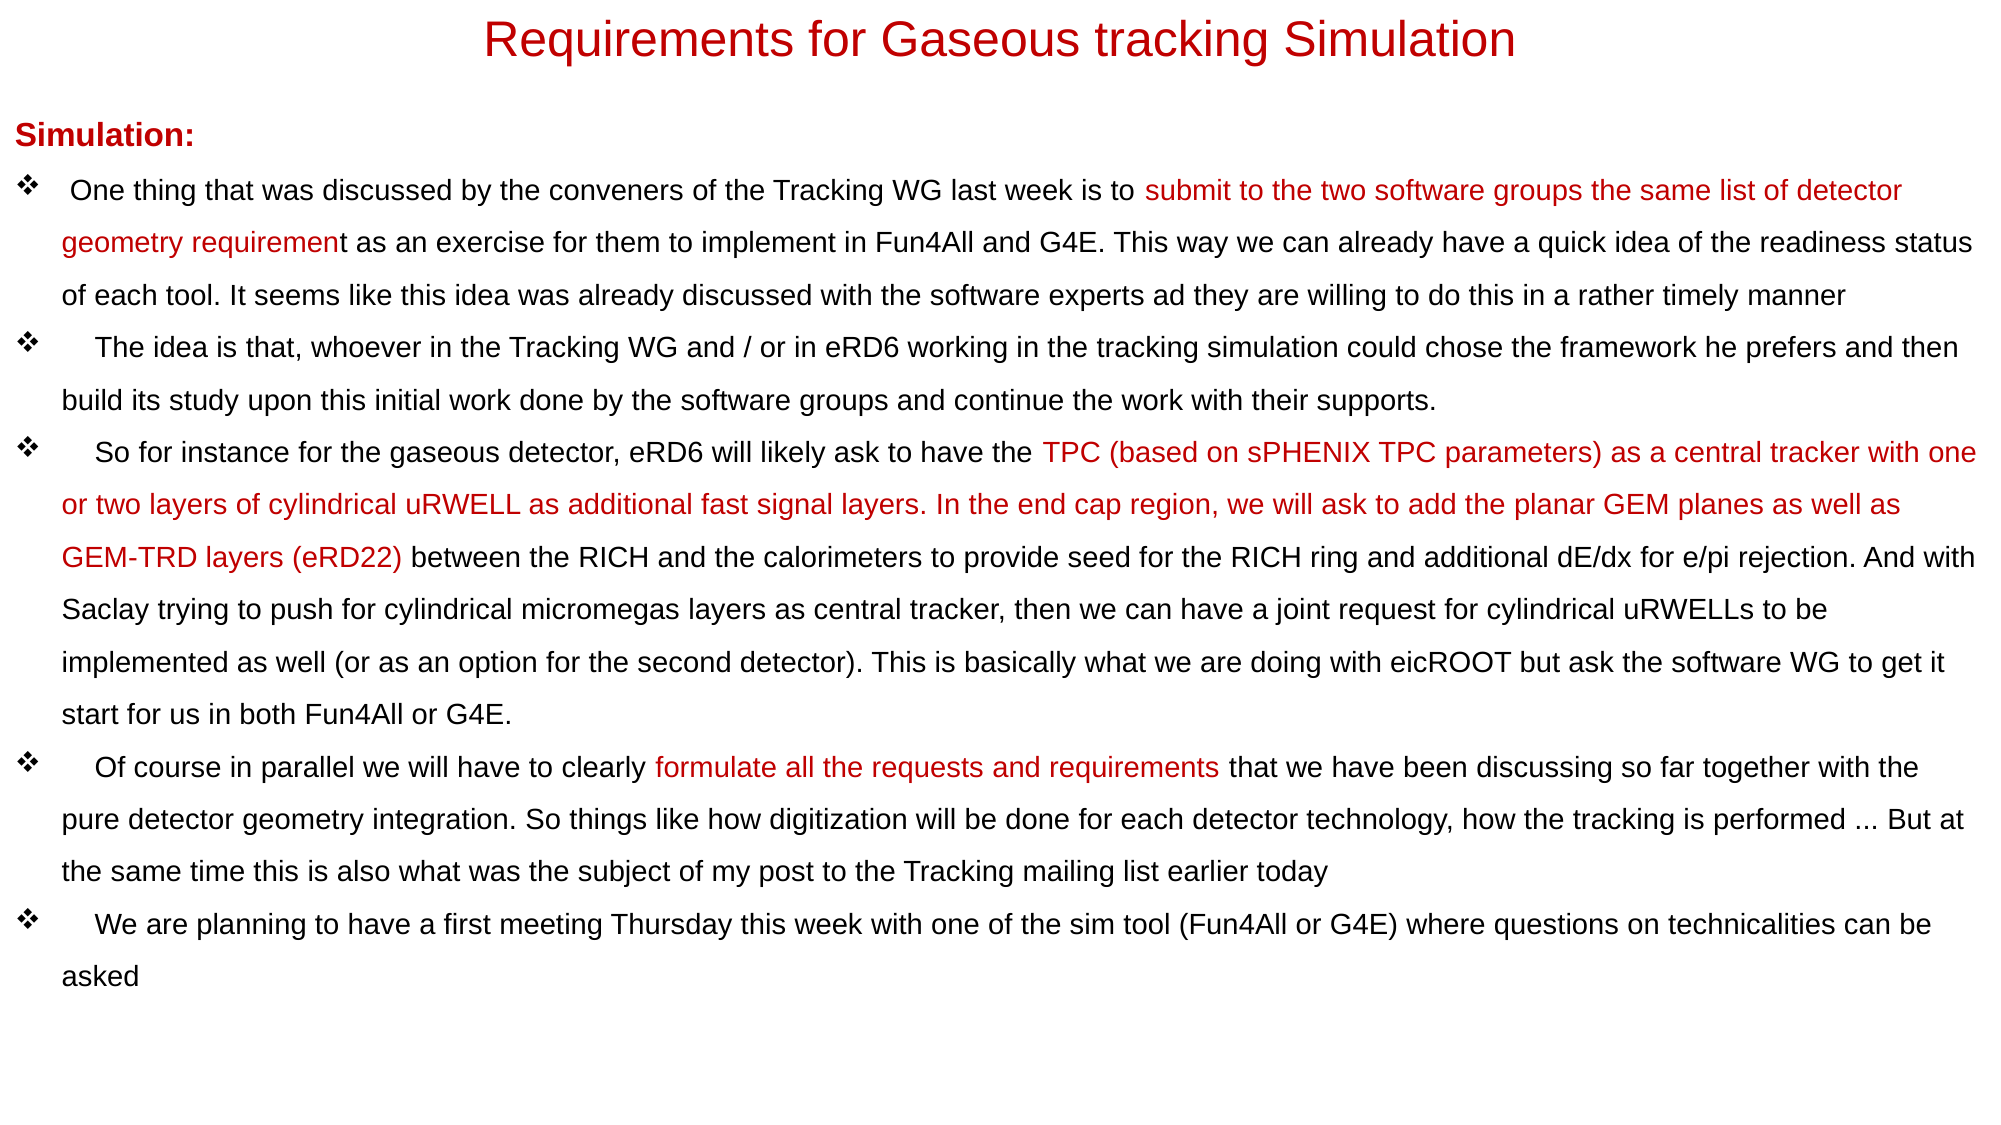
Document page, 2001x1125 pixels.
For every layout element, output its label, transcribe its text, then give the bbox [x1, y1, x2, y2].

text_box Simulation: One thing that was discussed by the conveners of the Tracking WG last week is to submit to the two software groups the same list of detector geometry requirement as an exercise for them to implement in Fun4All and G4E. This way we can already have a quick idea of the readiness status of each tool. It seems like this idea was already discussed with the software experts ad they are willing to do this in a rather timely manner The idea is that, whoever in the Tracking WG and / or in eRD6 working in the tracking simulation could chose the framework he prefers and then build its study upon this initial work done by the software groups and continue the work with their supports. So for instance for the gaseous detector, eRD6 will likely ask to have the TPC (based on sPHENIX TPC parameters) as a central tracker with one or two layers of cylindrical uRWELL as additional fast signal layers. In the end cap region, we will ask to add the planar GEM planes as well as GEM-TRD layers (eRD22) between the RICH and the calorimeters to provide seed for the RICH ring and additional dE/dx for e/pi rejection. And with Saclay trying to push for cylindrical micromegas layers as central tracker, then we can have a joint request for cylindrical uRWELLs to be implemented as well (or as an option for the second detector). This is basically what we are doing with eicROOT but ask the software WG to get it start for us in both Fun4All or G4E. Of course in parallel we will have to clearly formulate all the requests and requirements that we have been discussing so far together with the pure detector geometry integration. So things like how digitization will be done for each detector technology, how the tracking is performed ... But at the same time this is also what was the subject of my post to the Tracking mailing list earlier today We are planning to have a first meeting Thursday this week with one of the sim tool (Fun4All or G4E) where questions on technicalities can be asked [0, 86, 2000, 1000]
text_box Requirements for Gaseous tracking Simulation [0, 0, 2000, 74]
